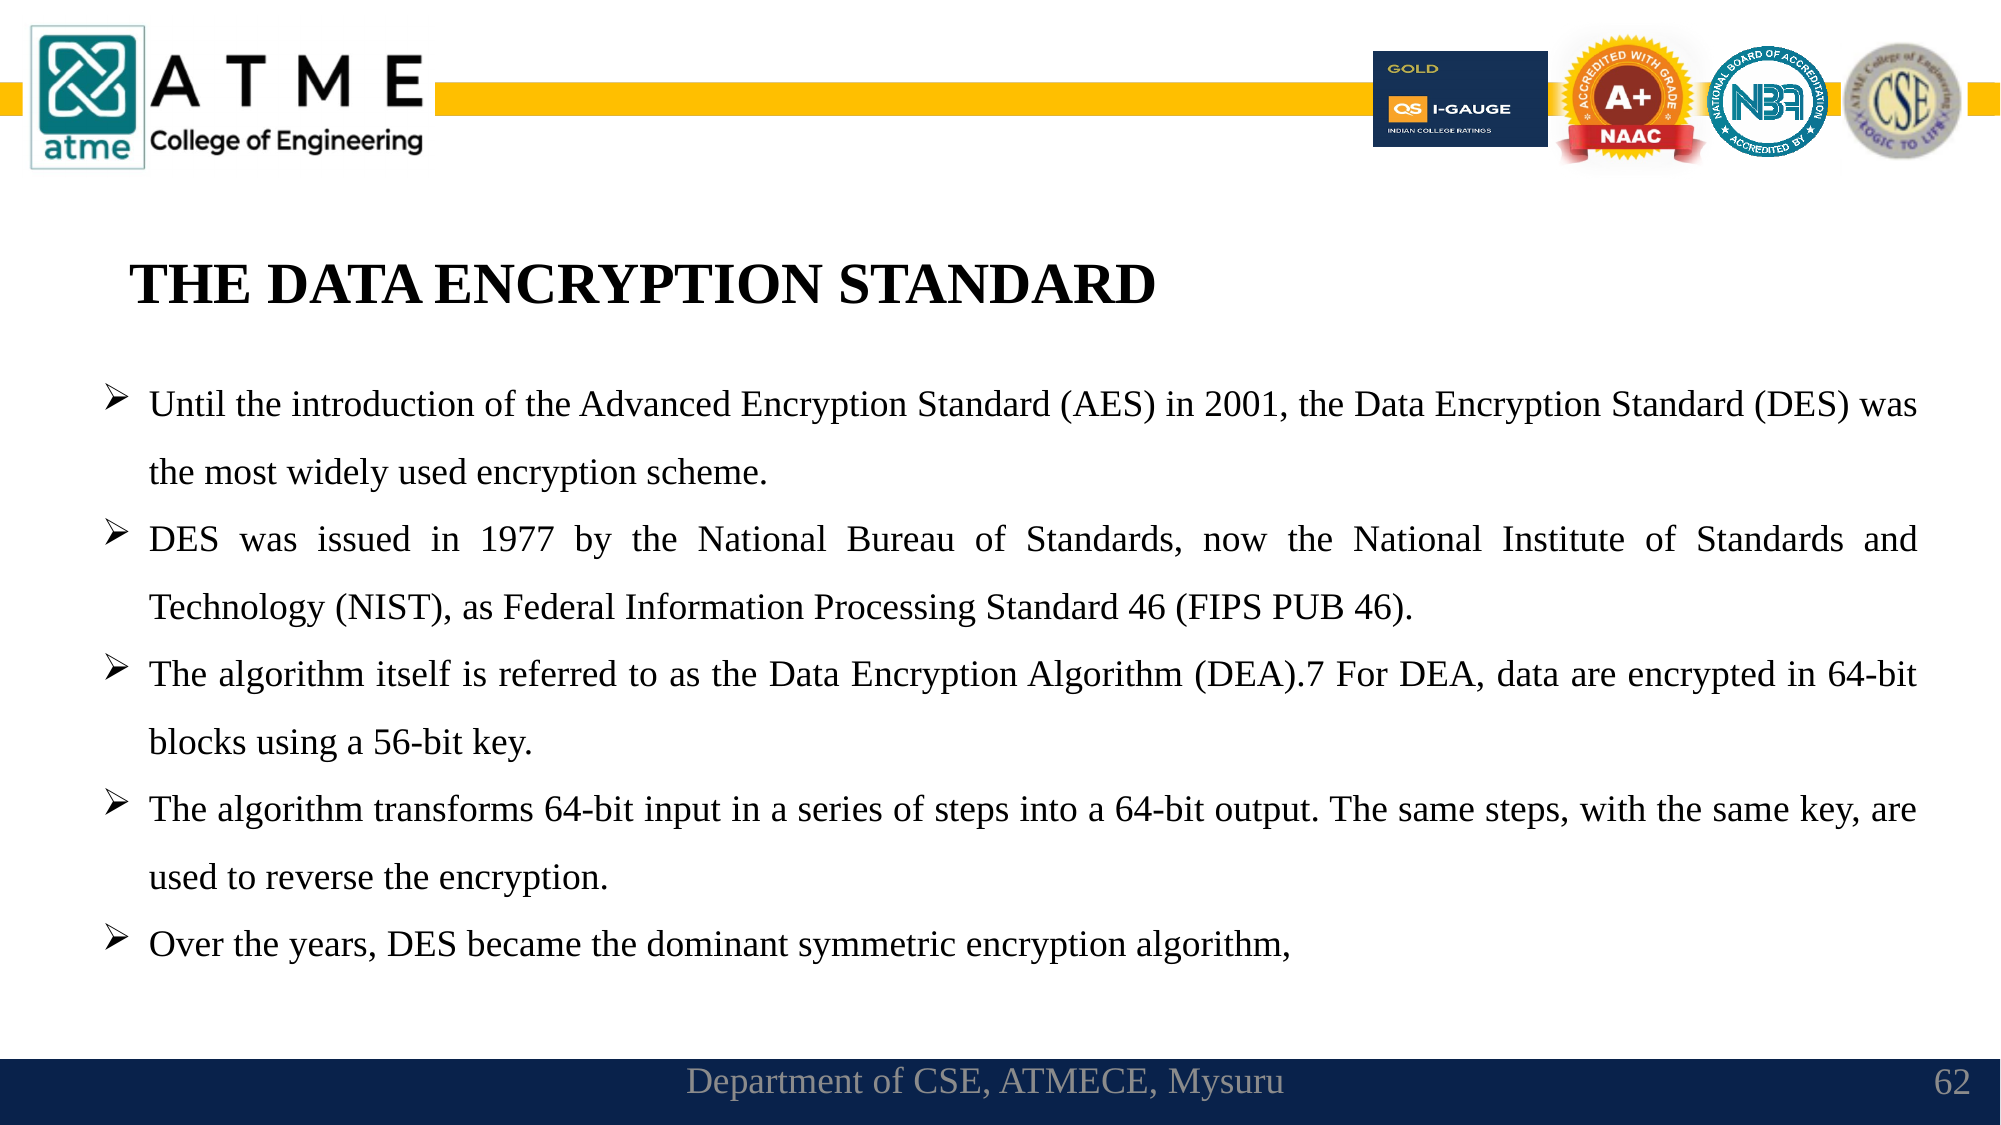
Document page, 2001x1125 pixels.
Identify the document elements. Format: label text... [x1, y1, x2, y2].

picture [0, 1059, 2001, 1125]
picture [1373, 20, 1828, 180]
picture [1840, 26, 1968, 176]
text_box THE DATA ENCRYPTION STANDARD [115, 238, 1366, 323]
picture [22, 15, 435, 178]
footer Department of CSE, ATMECE, Mysuru [501, 1056, 1470, 1102]
text_box Until the introduction of the Advanced Encryption Standard (AES) in 2001, the Data Encryption Standard (DES) was the most widely used encryption scheme. DES was issued in 1977 by the National Bureau of Standards, now the National Institute of Standards and Technology (NIST), as Federal Information Processing Standard 46 (FIPS PUB 46). The algorithm itself is referred to as the Data Encryption Algorithm (DEA).7 For DEA, data are encrypted in 64-bit blocks using a 56-bit key. The algorithm transforms 64-bit input in a series of steps into a 64-bit output. The same steps, with the same key, are used to reverse the encryption. Over the years, DES became the dominant symmetric encryption algorithm, [87, 349, 1935, 972]
slide_number 62 [1511, 1057, 1972, 1103]
